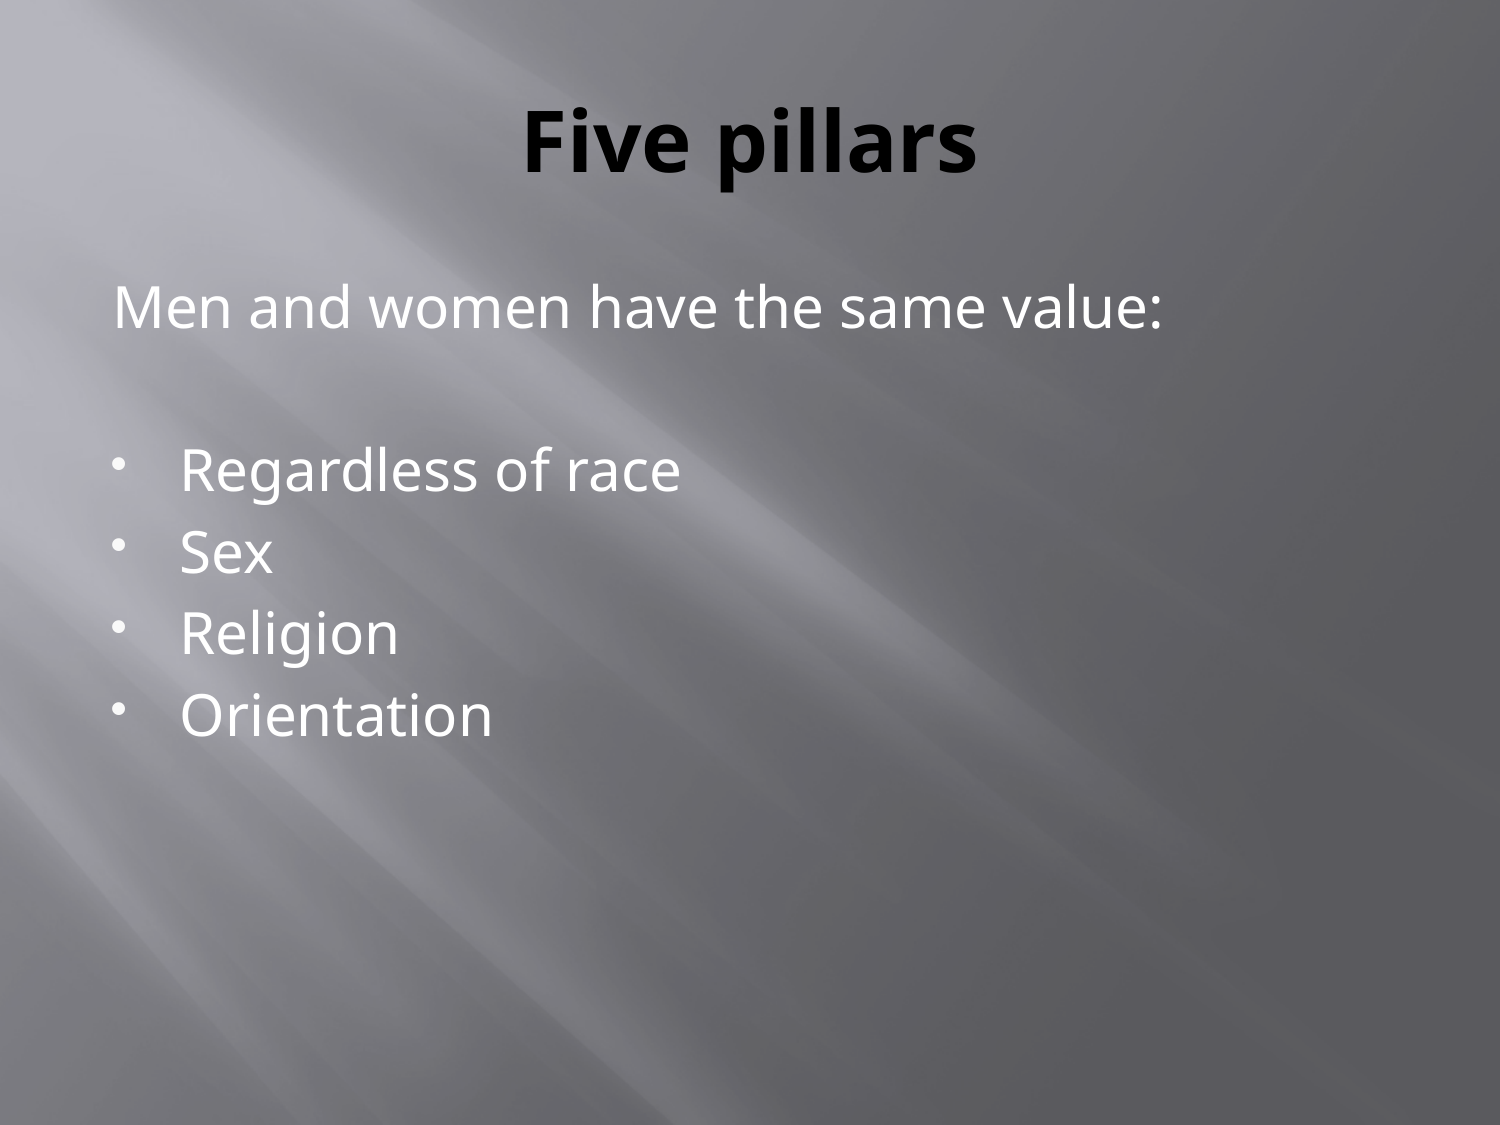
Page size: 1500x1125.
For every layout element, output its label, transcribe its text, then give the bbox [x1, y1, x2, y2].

title Five pillars [75, 45, 1425, 233]
list Men and women have the same value: Regardless of race Sex Religion Orientation [75, 262, 1425, 1035]
